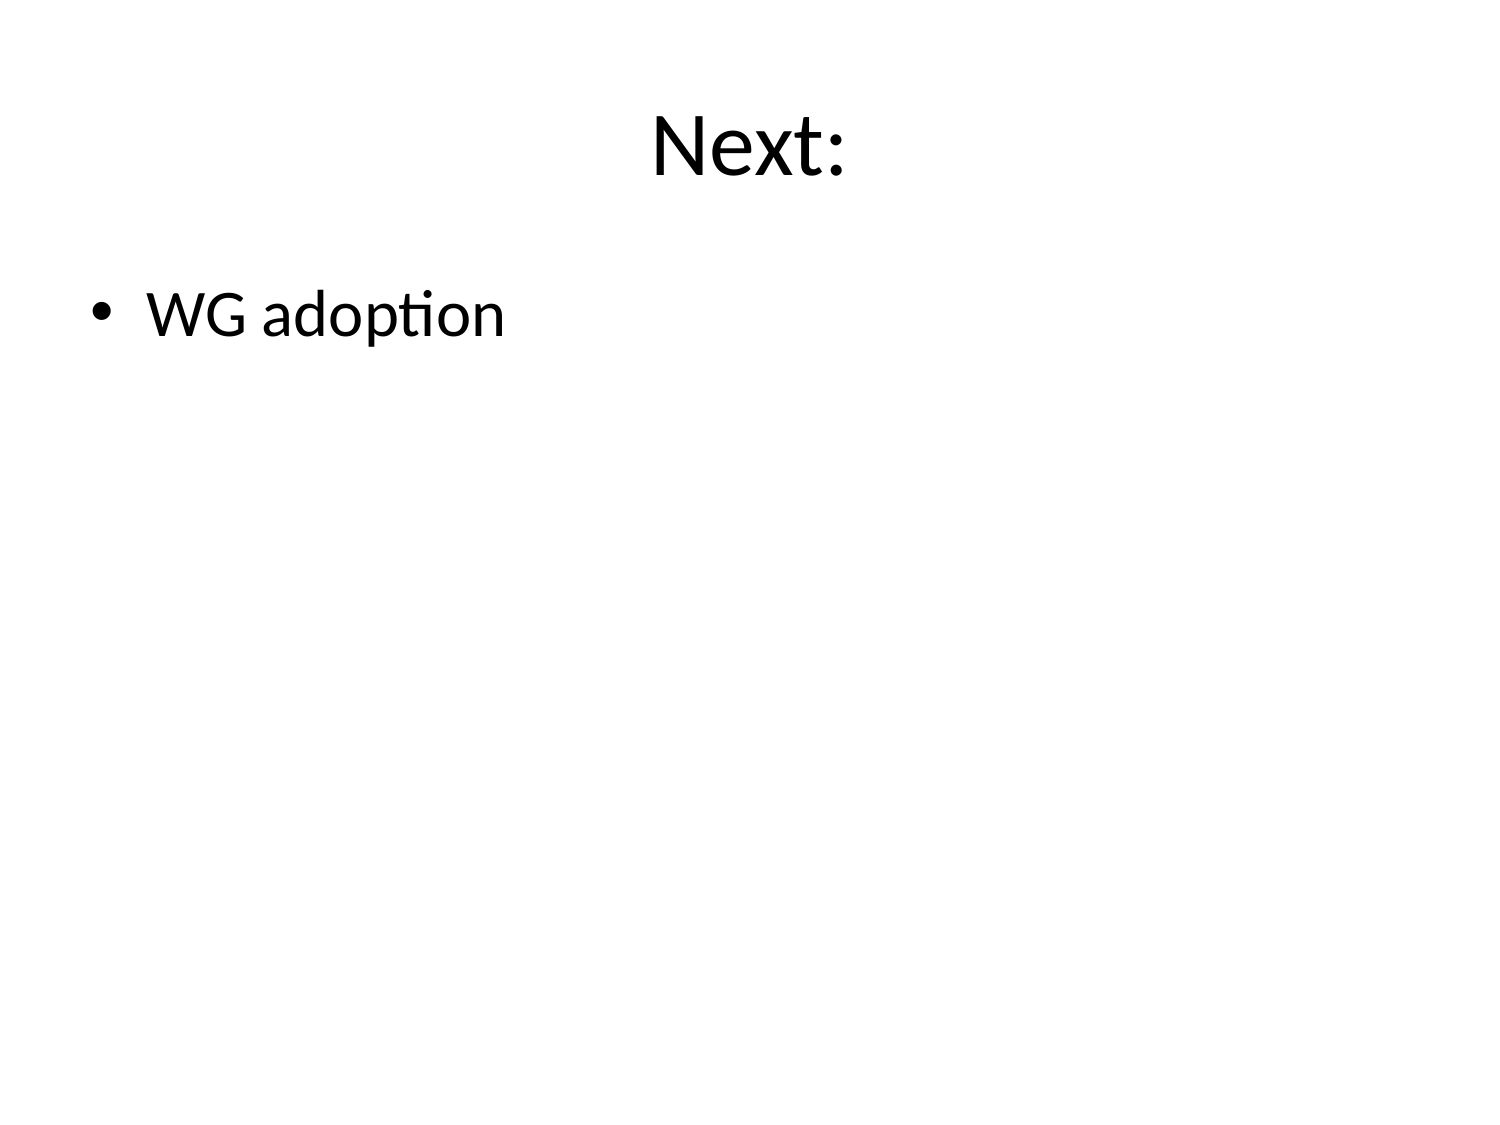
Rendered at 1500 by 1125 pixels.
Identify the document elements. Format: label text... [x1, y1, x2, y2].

title Next: [75, 45, 1425, 233]
list WG adoption [75, 262, 1425, 1005]
